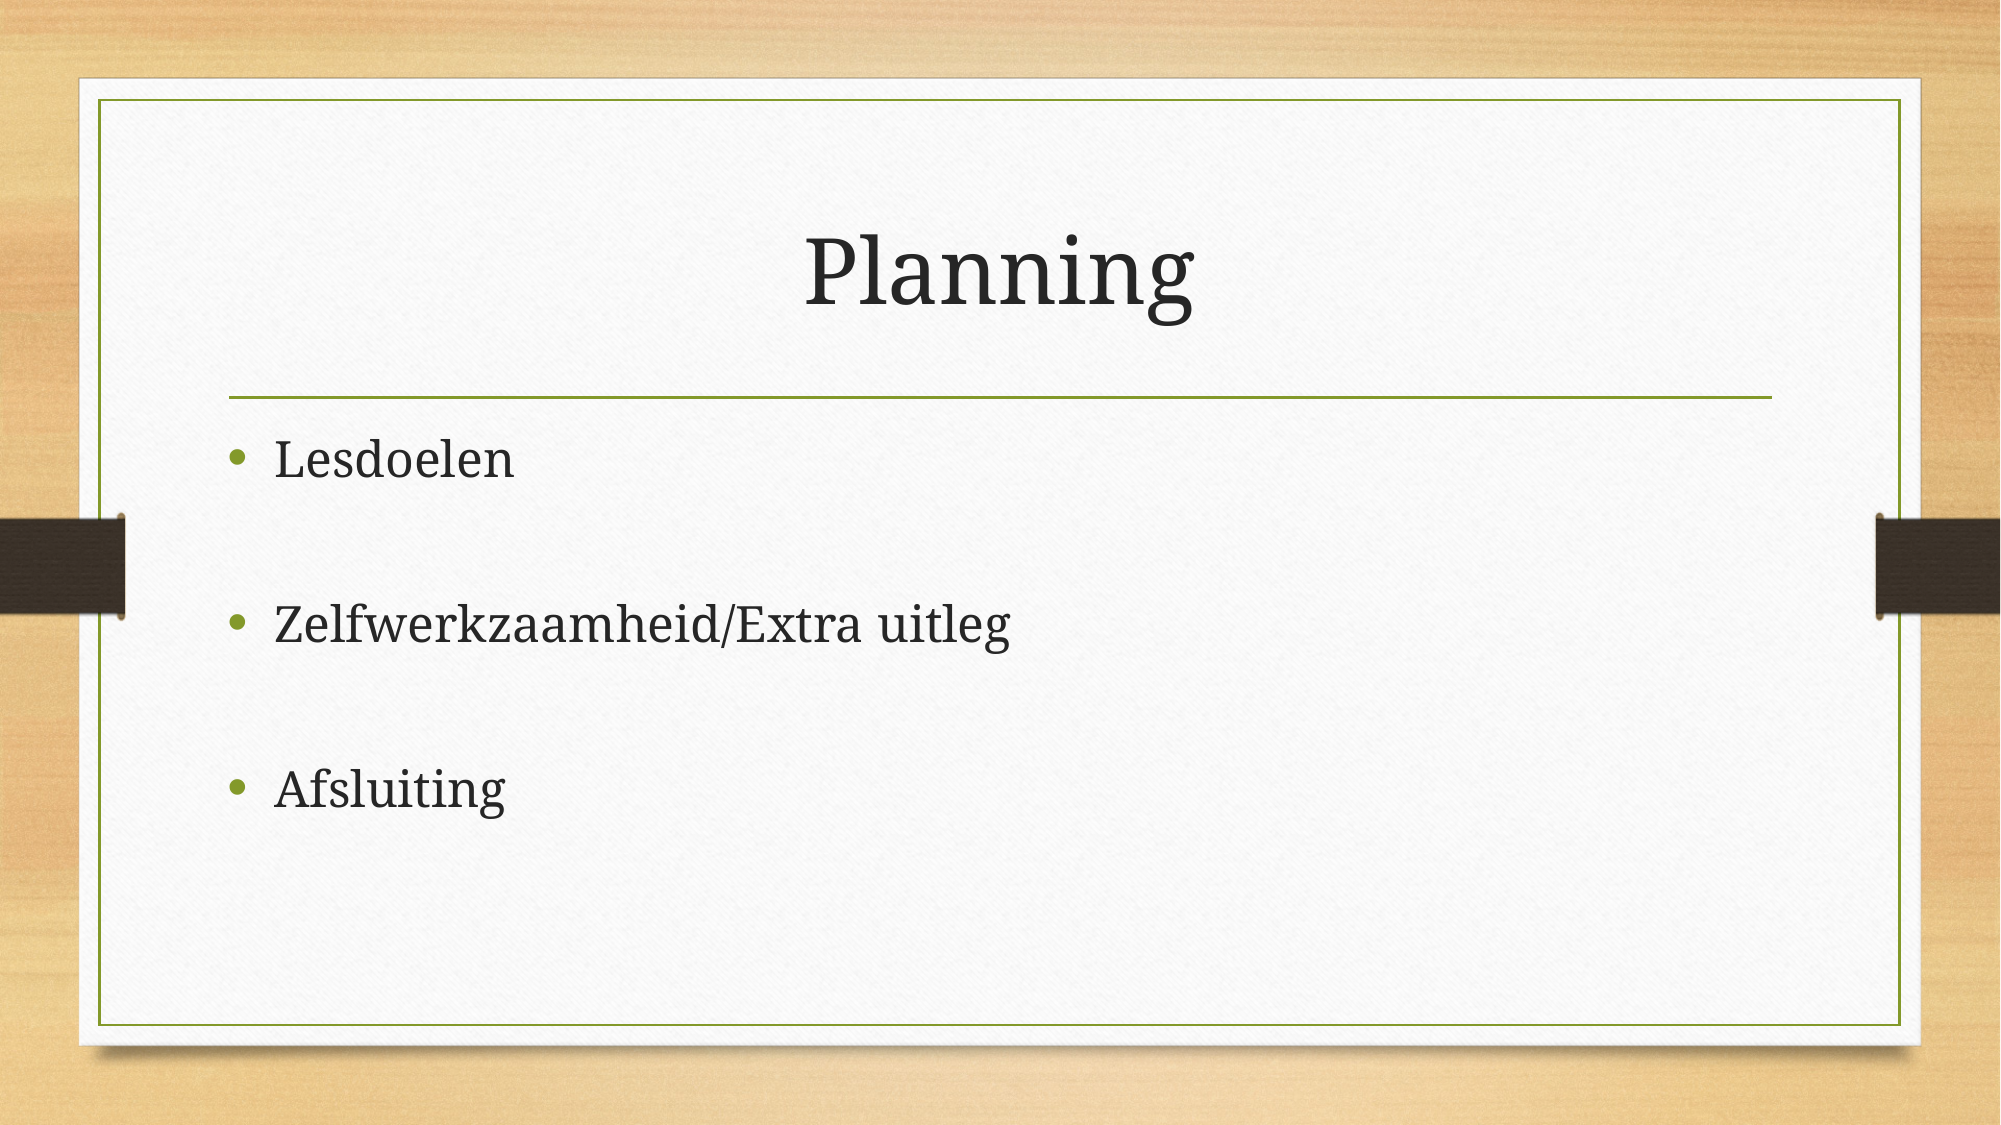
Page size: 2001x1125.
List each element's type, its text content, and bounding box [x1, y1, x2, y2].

list Lesdoelen Zelfwerkzaamheid/Extra uitleg Afsluiting [212, 419, 1788, 964]
title Planning [212, 161, 1788, 375]
picture [0, 0, 2001, 1125]
